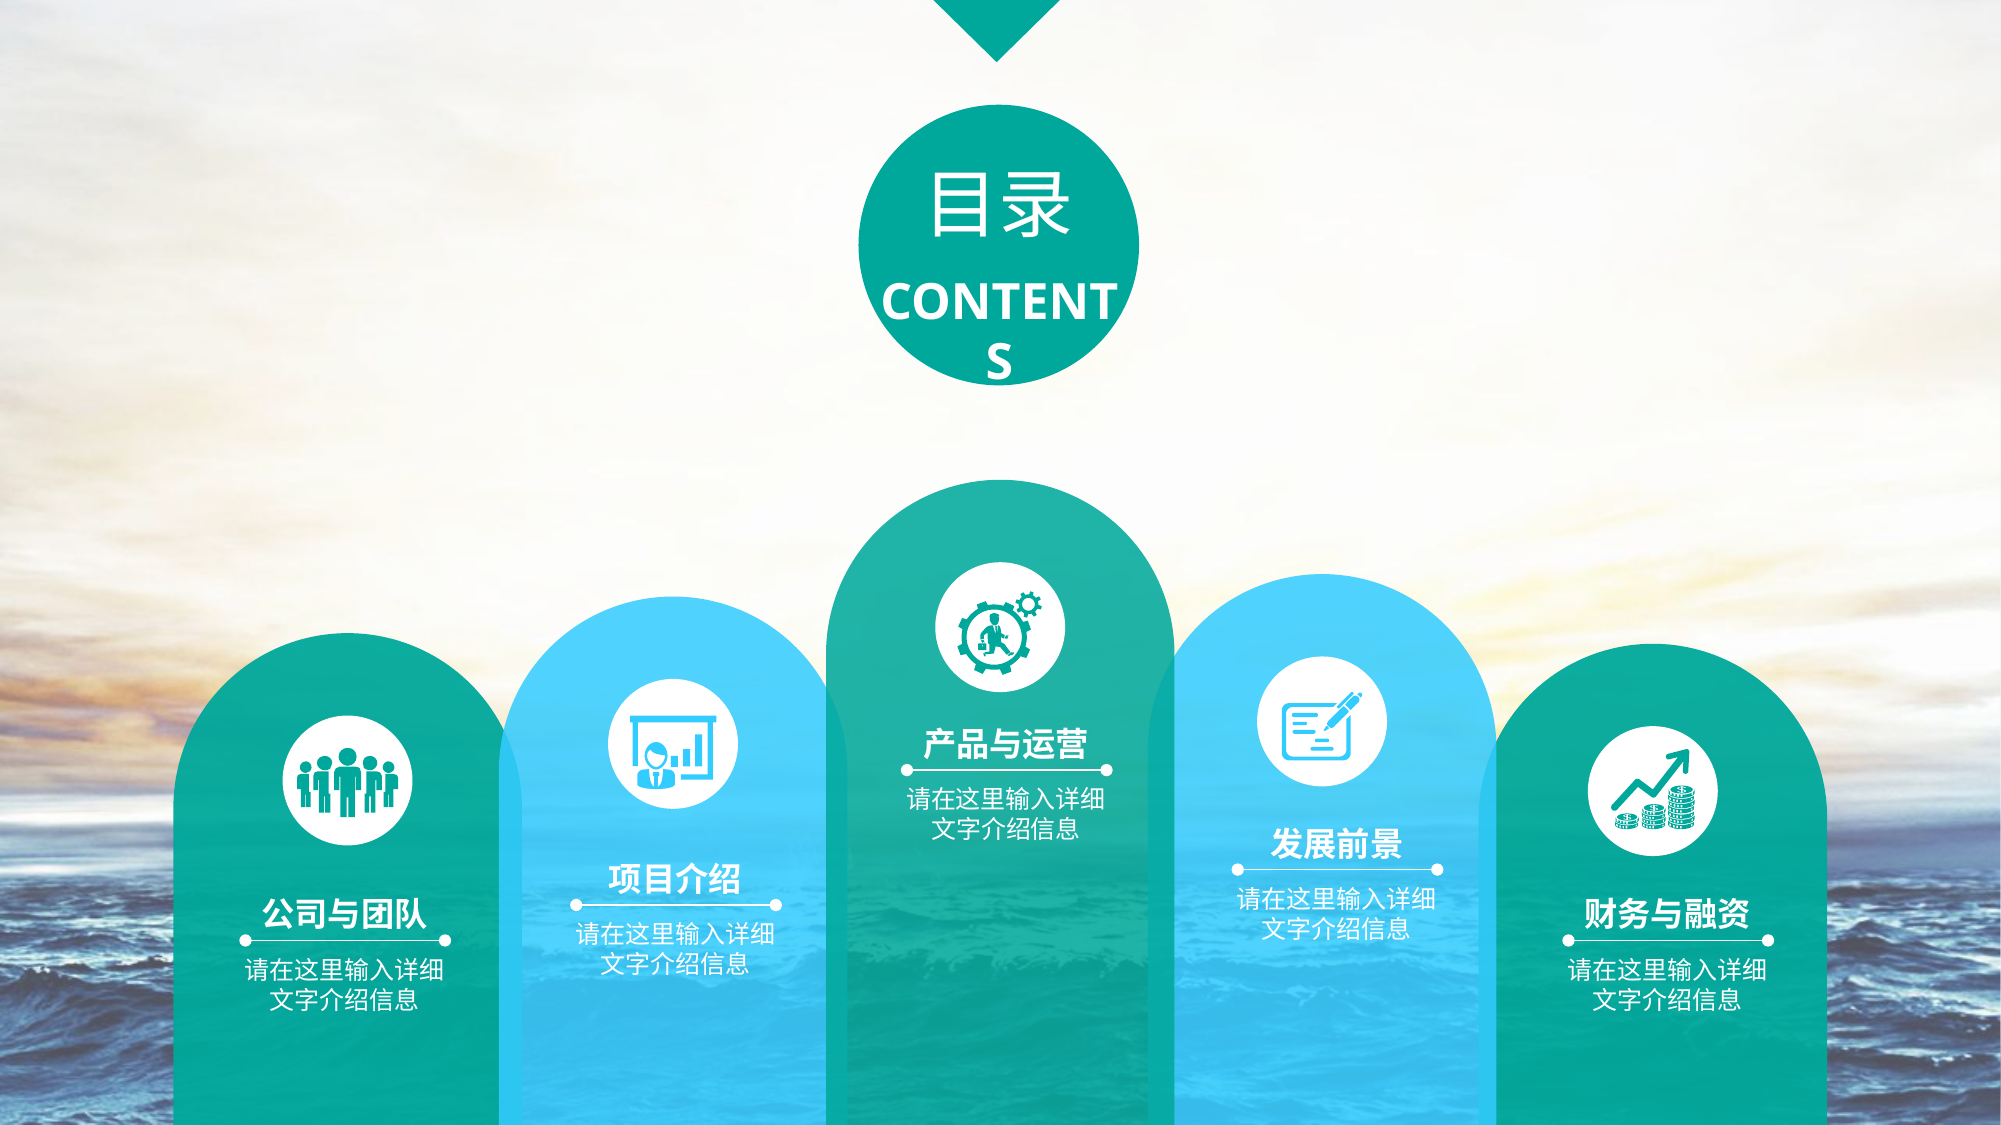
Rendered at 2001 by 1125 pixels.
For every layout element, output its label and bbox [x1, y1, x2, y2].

picture [0, 0, 2001, 1125]
text_box [858, 104, 1140, 386]
